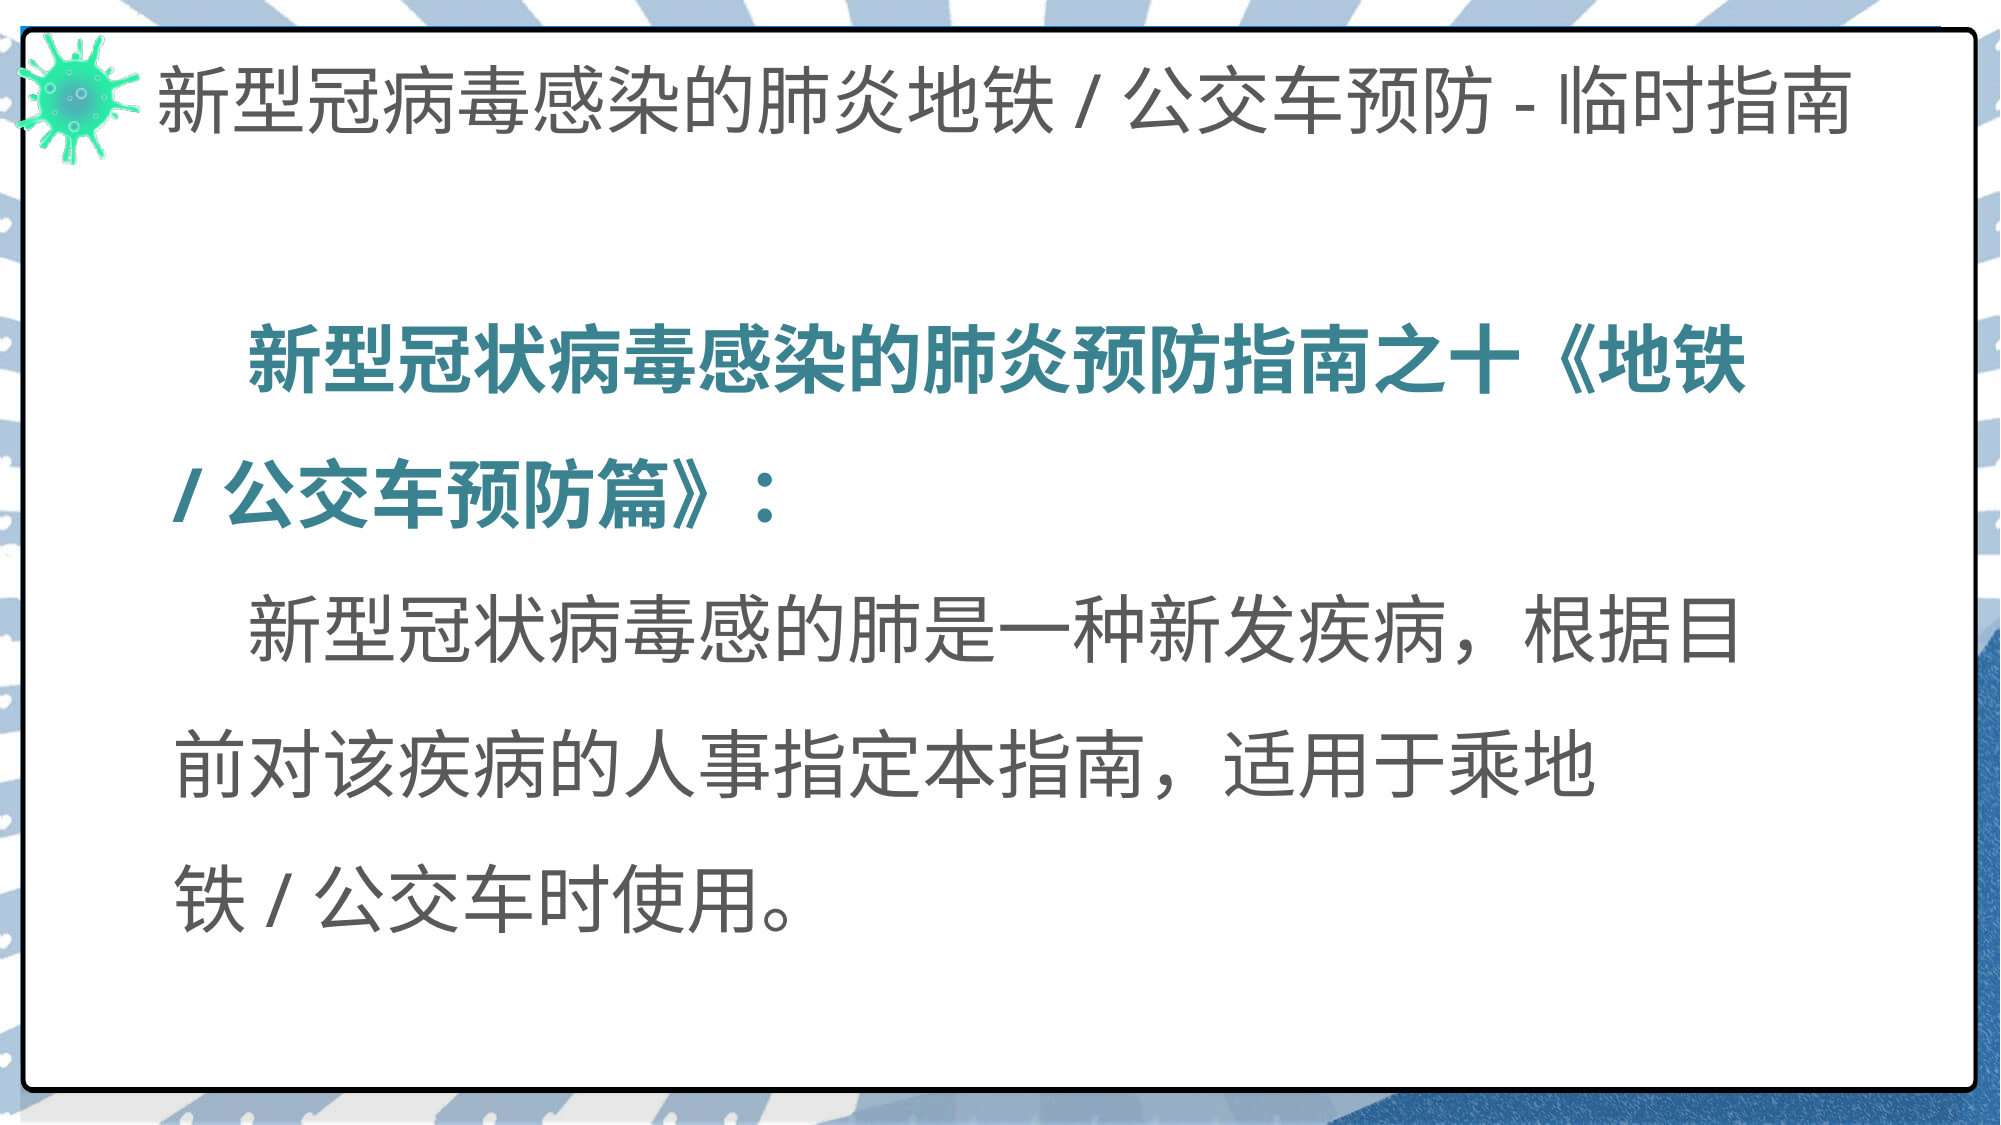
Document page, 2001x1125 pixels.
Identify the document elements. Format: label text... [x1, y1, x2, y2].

picture [0, 0, 2000, 1125]
text_box 新型冠状病毒感染的肺炎预防指南之十《地铁/公交车预防篇》： 新型冠状病毒感的肺是一种新发疾病，根据目前对该疾病的人事指定本指南，适用于乘地铁/公交车时使用。 [157, 259, 1789, 950]
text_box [0, 19, 1915, 168]
